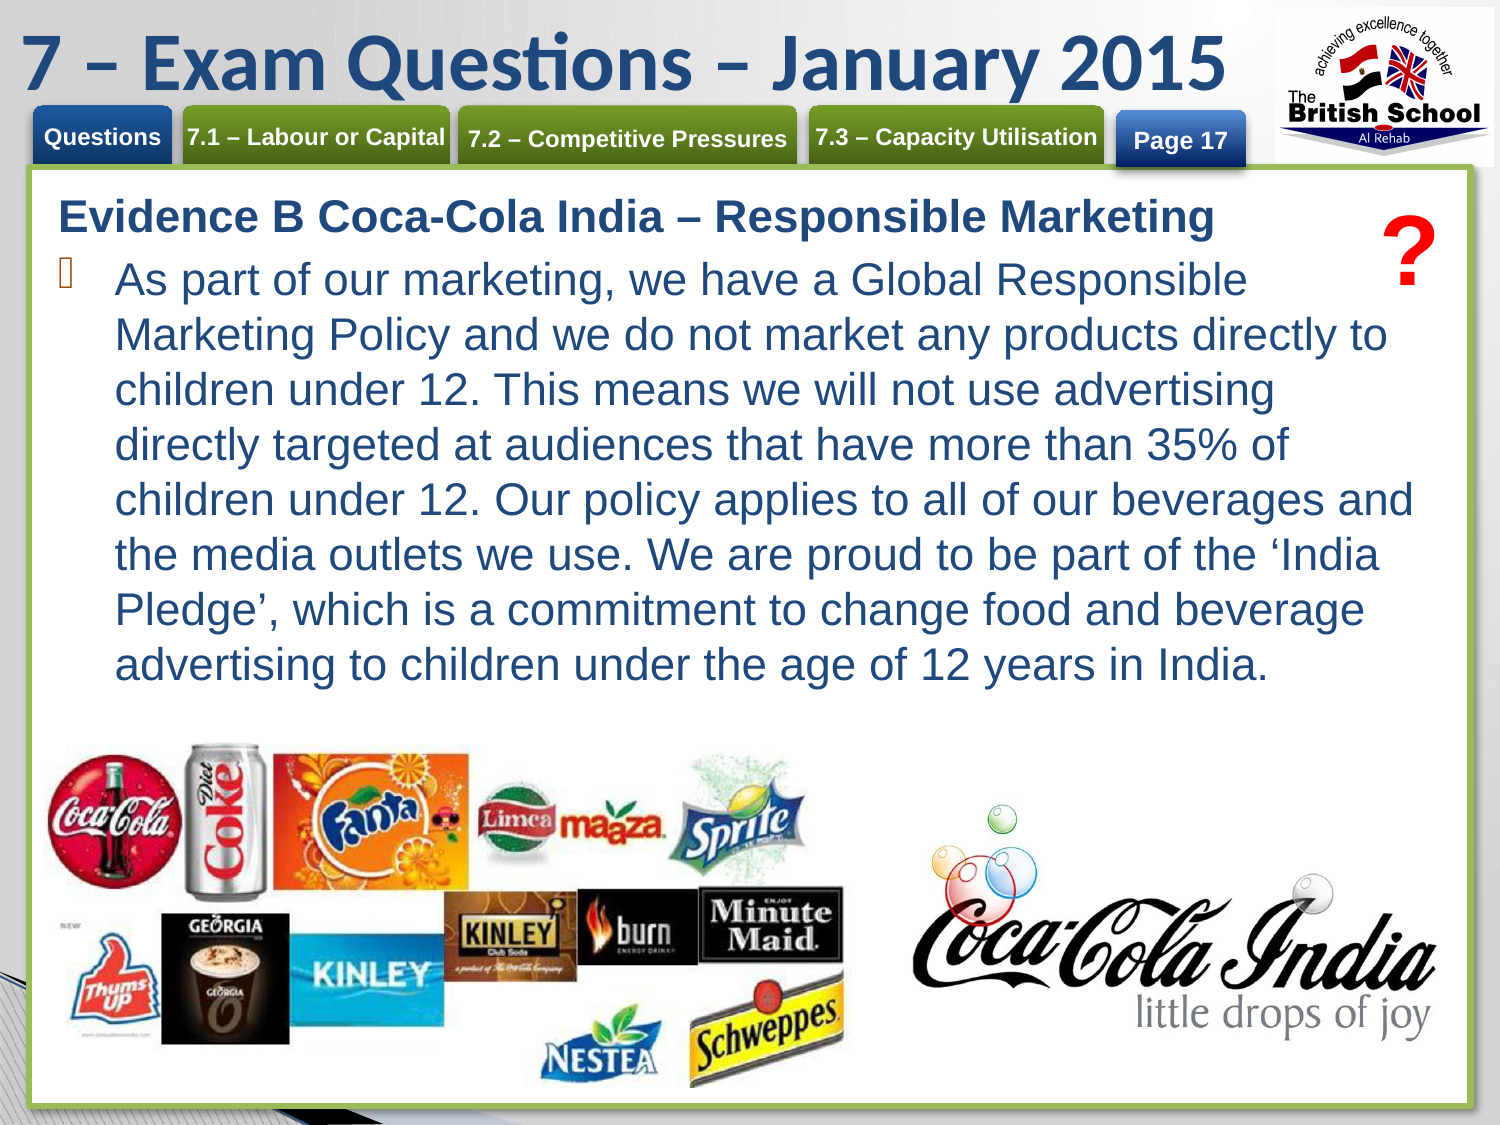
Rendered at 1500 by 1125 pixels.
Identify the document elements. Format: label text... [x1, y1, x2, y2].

text_box Page 17 [1116, 109, 1247, 167]
picture [43, 739, 1453, 1089]
title 7 – Exam Questions – January 2015 [5, 11, 1270, 102]
picture [281, 1114, 303, 1125]
text_box ? [1364, 178, 1456, 313]
text_box Evidence B Coca-Cola India – Responsible Marketing As part of our marketing, we have a Global Responsible Marketing Policy and we do not market any products directly to children under 12. This means we will not use advertising directly targeted at audiences that have more than 35% of children under 12. Our policy applies to all of our beverages and the media outlets we use. We are proud to be part of the ‘India Pledge’, which is a commitment to change food and beverage advertising to children under the age of 12 years in India. [43, 179, 1447, 697]
picture [1275, 7, 1495, 167]
